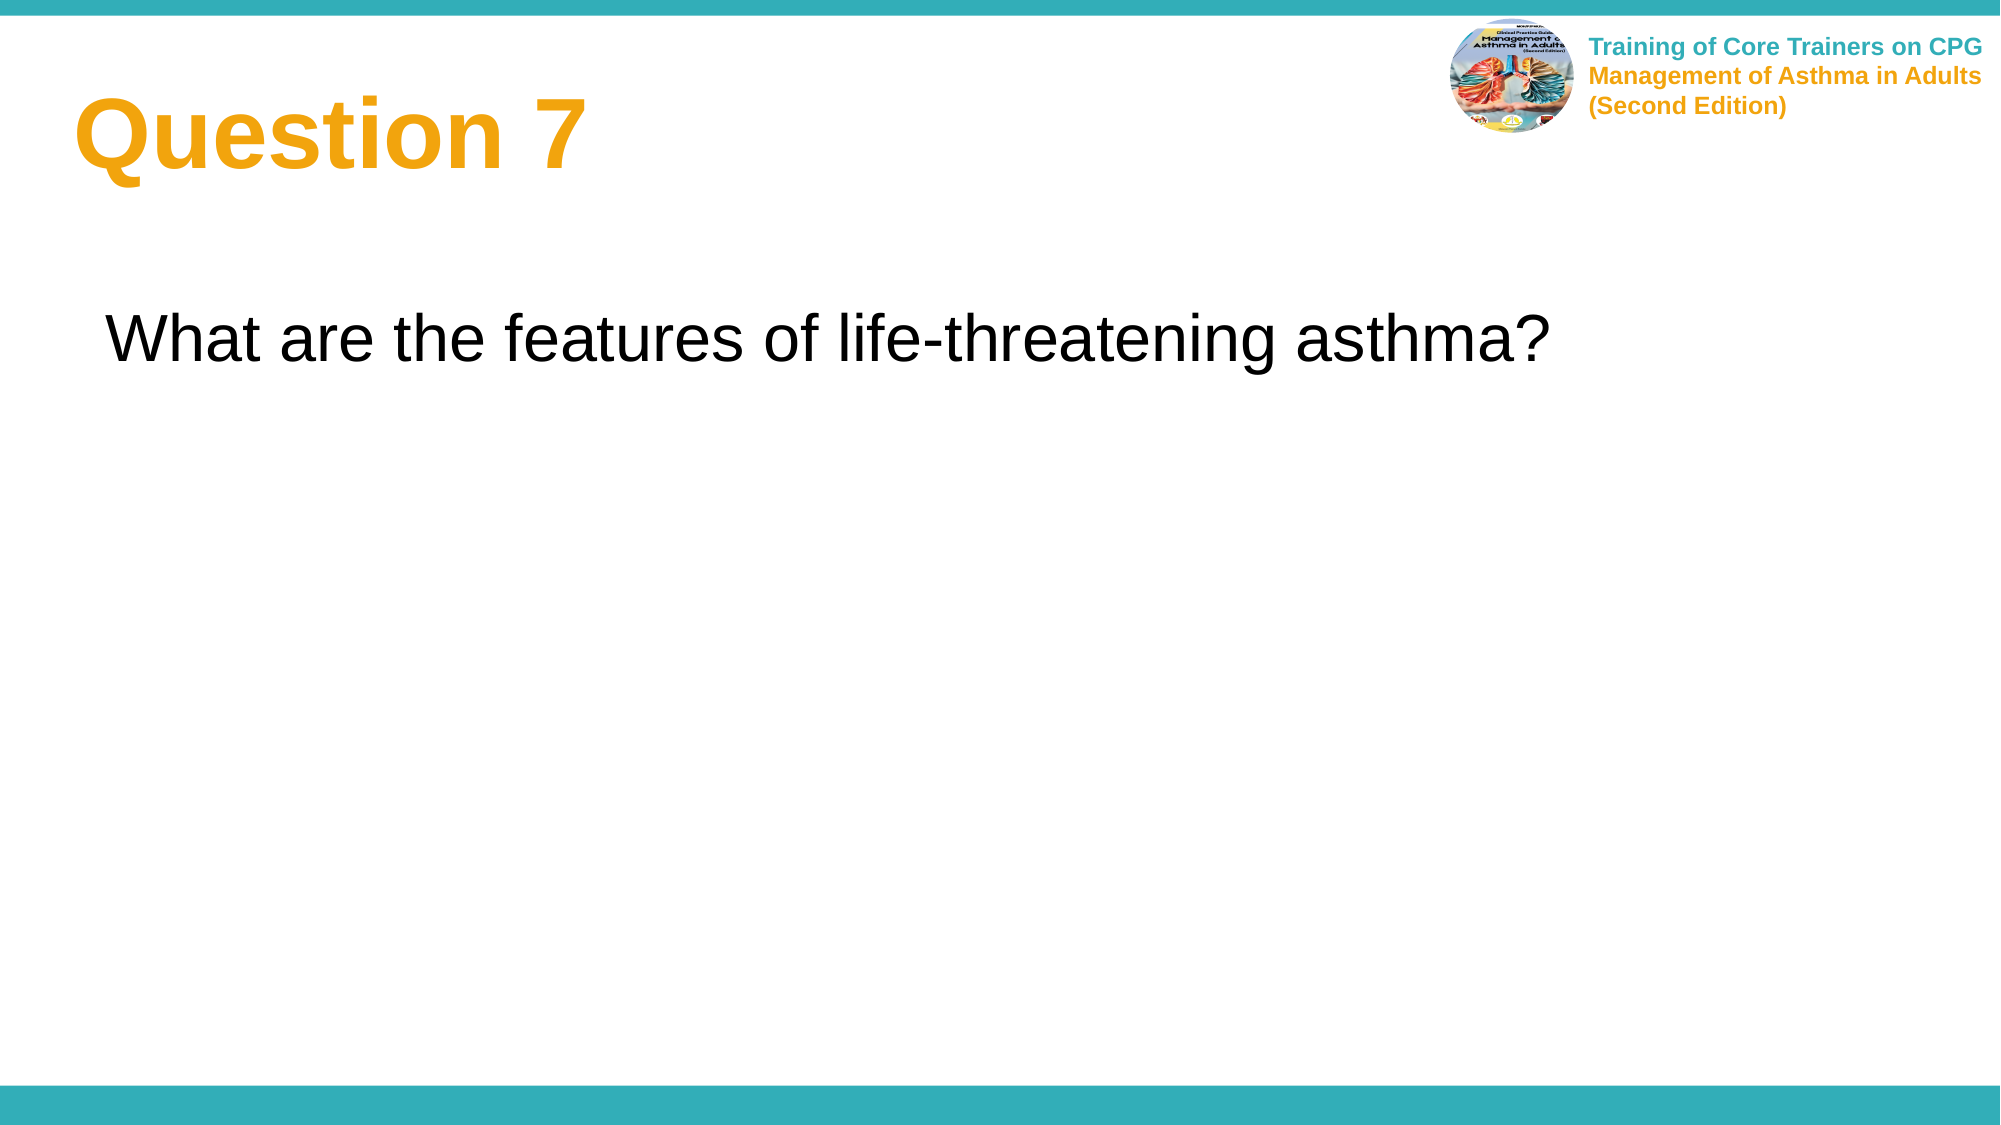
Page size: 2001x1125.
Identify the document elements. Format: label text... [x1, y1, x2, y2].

list Question 7 [3, 65, 2000, 192]
text_box What are the features of life-threatening asthma? [90, 287, 1805, 383]
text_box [1449, 18, 2000, 133]
